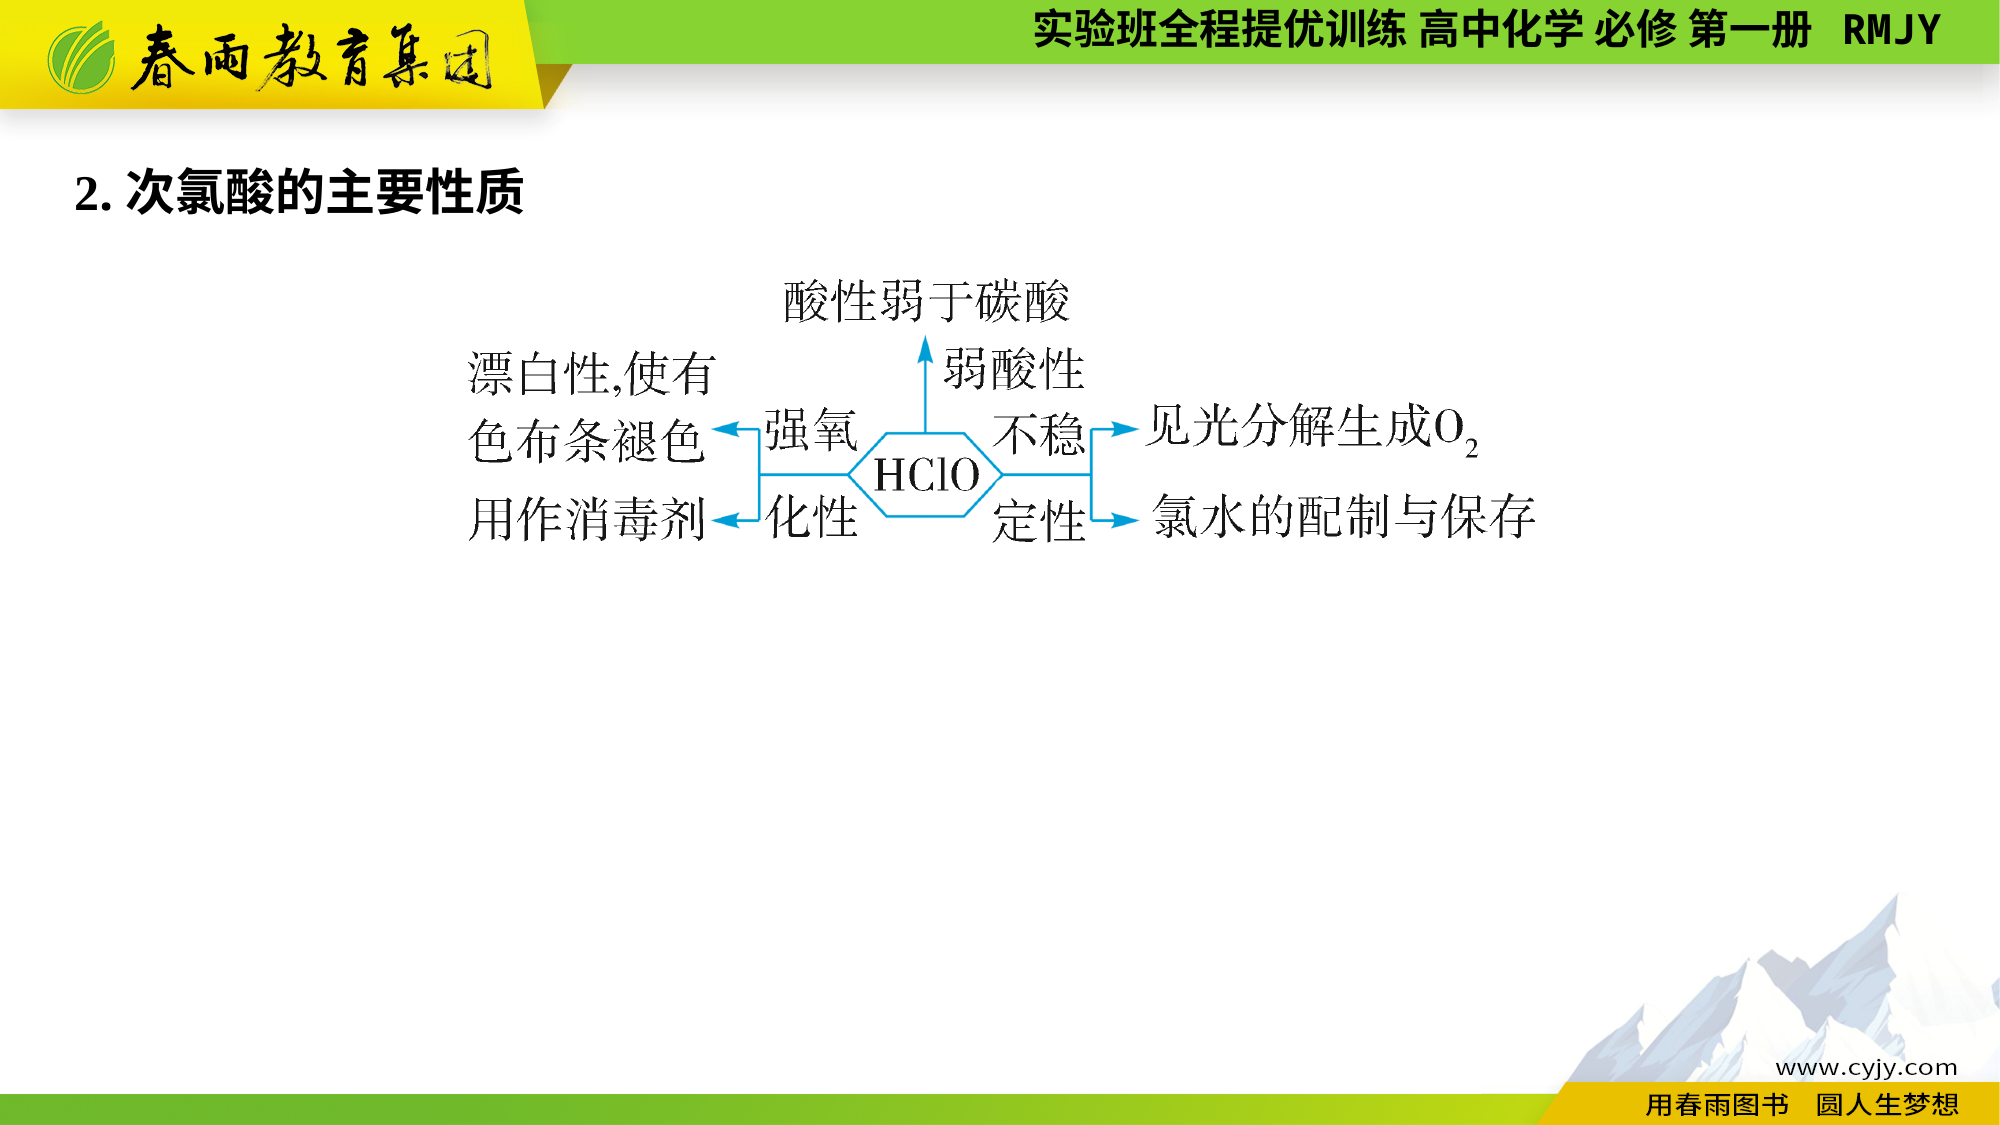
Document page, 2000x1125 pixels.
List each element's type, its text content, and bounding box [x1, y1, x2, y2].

picture [0, 0, 2000, 1125]
list 2.次氯酸的主要性质 [59, 122, 1944, 217]
